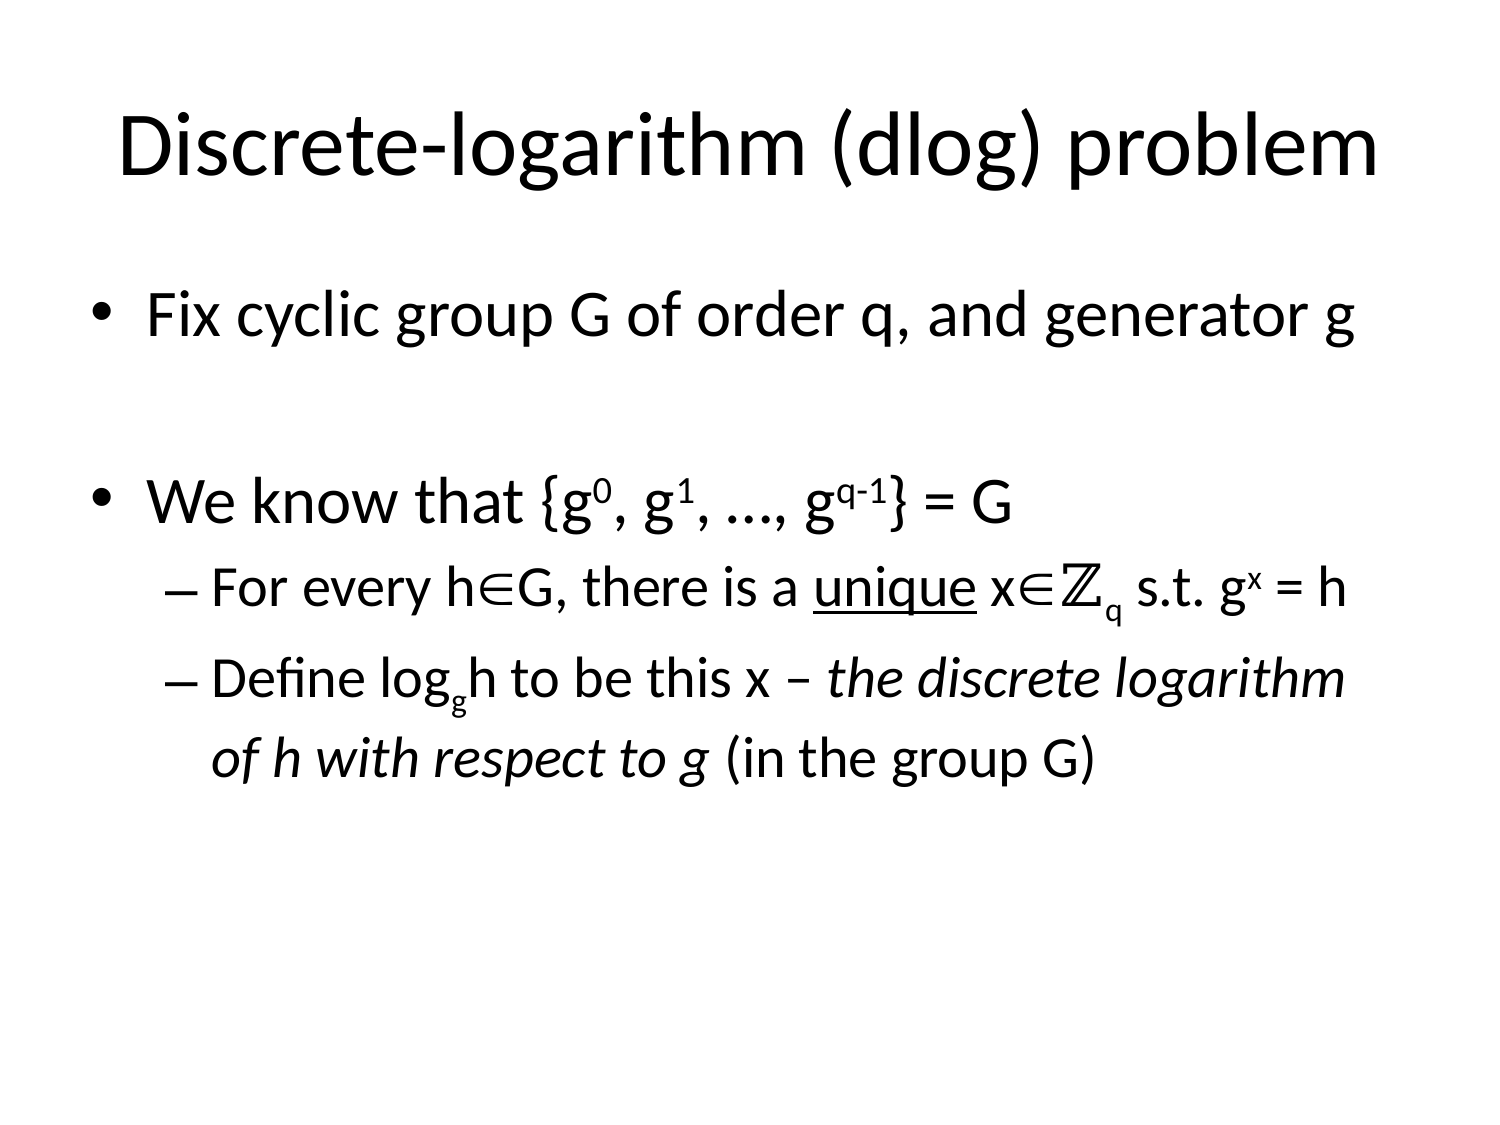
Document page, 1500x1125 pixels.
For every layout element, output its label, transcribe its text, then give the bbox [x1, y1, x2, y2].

title Discrete-logarithm (dlog) problem [75, 45, 1425, 233]
list Fix cyclic group G of order q, and generator g We know that {g0, g1, …, gq-1} = G For every hG, there is a unique xℤq s.t. gx = h Define loggh to be this x – the discrete logarithm of h with respect to g (in the group G) [75, 262, 1425, 1005]
